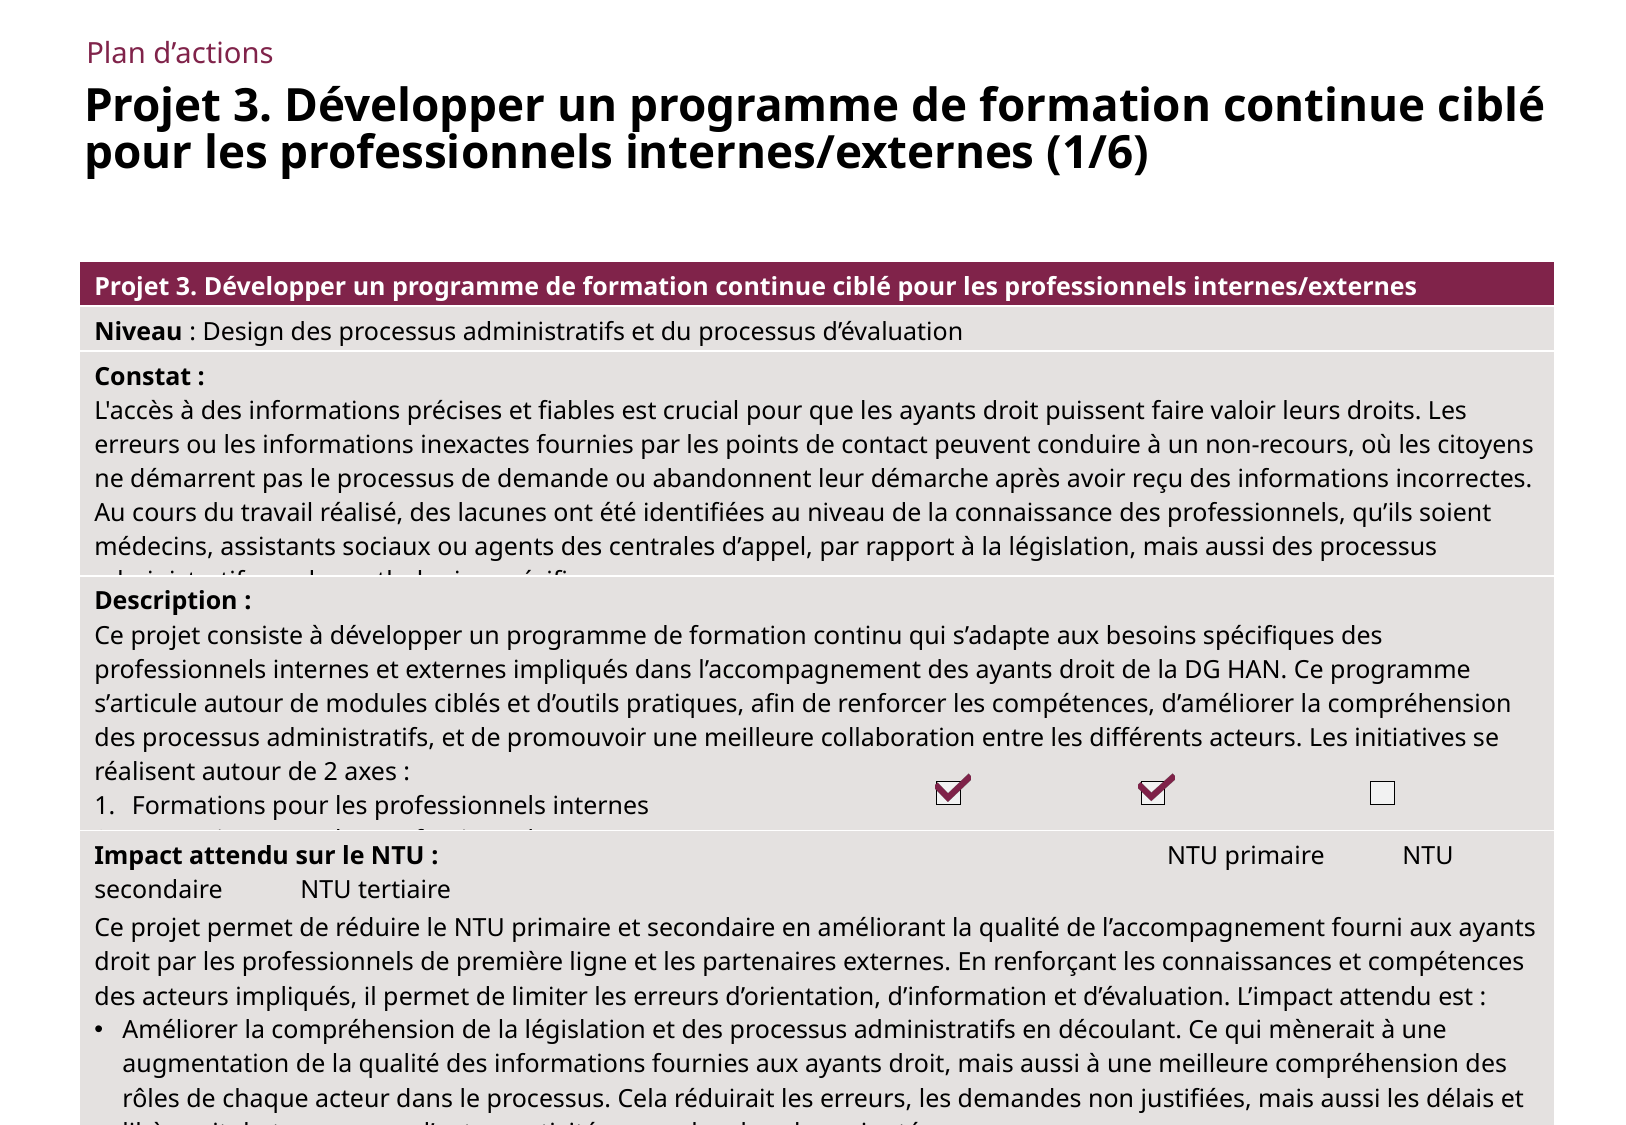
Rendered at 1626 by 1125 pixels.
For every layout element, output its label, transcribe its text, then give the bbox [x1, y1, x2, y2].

title Projet 3. Développer un programme de formation continue ciblé pour les professionnels internes/externes (1/6) [84, 82, 1550, 229]
text_box [1370, 781, 1395, 805]
table_cell Description : Ce projet consiste à développer un programme de formation continu qui s’adapte aux besoins spécifiques des professionnels internes et externes impliqués dans l’accompagnement des ayants droit de la DG HAN. Ce programme s’articule autour de modules ciblés et d’outils pratiques, afin de renforcer les compétences, d’améliorer la compréhension des processus administratifs, et de promouvoir une meilleure collaboration entre les différents acteurs. Les initiatives se réalisent autour de 2 axes : Formations pour les professionnels internes Formations pour les professionnels externes [80, 577, 1554, 830]
table_cell Niveau : Design des processus administratifs et du processus d’évaluation [80, 307, 1554, 350]
picture [935, 770, 971, 807]
picture [1138, 770, 1175, 806]
table_cell Constat : L'accès à des informations précises et fiables est crucial pour que les ayants droit puissent faire valoir leurs droits. Les erreurs ou les informations inexactes fournies par les points de contact peuvent conduire à un non-recours, où les citoyens ne démarrent pas le processus de demande ou abandonnent leur démarche après avoir reçu des informations incorrectes. Au cours du travail réalisé, des lacunes ont été identifiées au niveau de la connaissance des professionnels, qu’ils soient médecins, assistants sociaux ou agents des centrales d’appel, par rapport à la législation, mais aussi des processus administratifs ou des pathologies spécifiques. [80, 352, 1554, 575]
table_cell Impact attendu sur le NTU : NTU primaire NTU secondaire NTU tertiaire Ce projet permet de réduire le NTU primaire et secondaire en améliorant la qualité de l’accompagnement fourni aux ayants droit par les professionnels de première ligne et les partenaires externes. En renforçant les connaissances et compétences des acteurs impliqués, il permet de limiter les erreurs d’orientation, d’information et d’évaluation. L’impact attendu est : Améliorer la compréhension de la législation et des processus administratifs en découlant. Ce qui mènerait à une augmentation de la qualité des informations fournies aux ayants droit, mais aussi à une meilleure compréhension des rôles de chaque acteur dans le processus. Cela réduirait les erreurs, les demandes non justifiées, mais aussi les délais et libèrerait du temps pour d’autres activités avec plus de valeur ajoutée. Renforcer les compétences techniques, relationnelles et communicationnelles. [80, 831, 1554, 1125]
table_header Projet 3. Développer un programme de formation continue ciblé pour les professionnels internes/externes [80, 262, 1554, 305]
text_box Plan d’actions [86, 38, 1522, 70]
